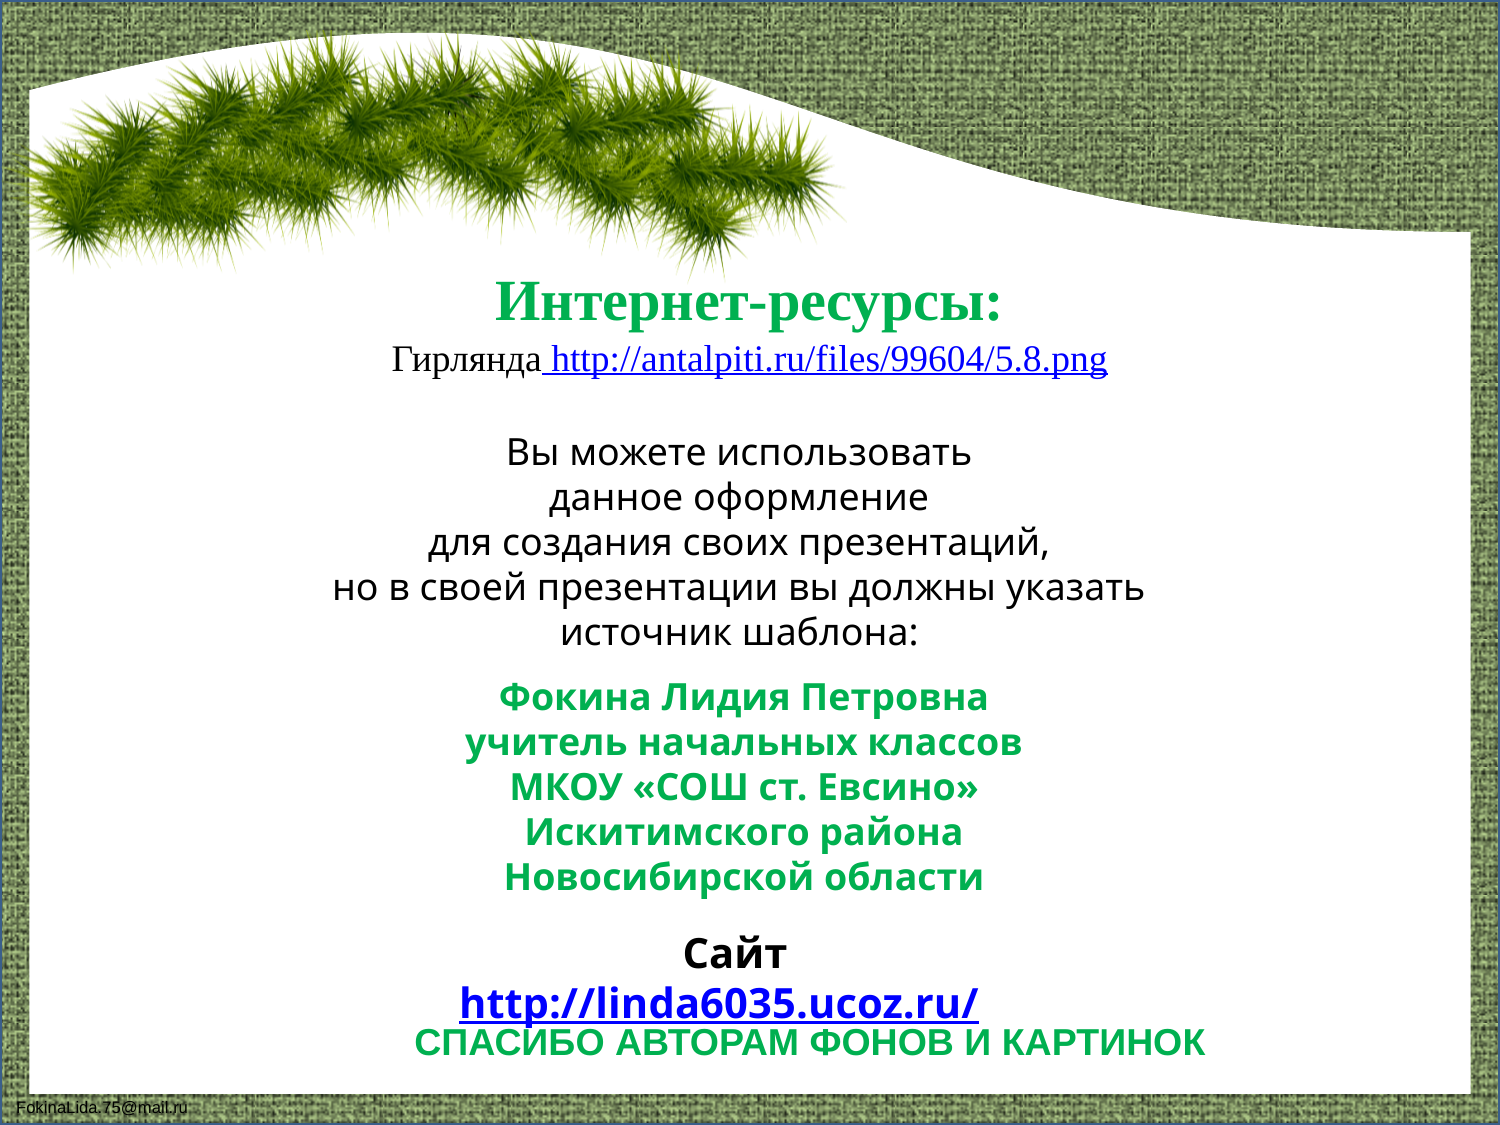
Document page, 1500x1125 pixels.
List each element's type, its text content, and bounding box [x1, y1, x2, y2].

picture [0, 30, 847, 285]
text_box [88, 420, 1400, 1072]
list Гирлянда http://antalpiti.ru/files/99604/5.8.png [74, 326, 1426, 398]
text_box Интернет-ресурсы: [431, 219, 1069, 340]
